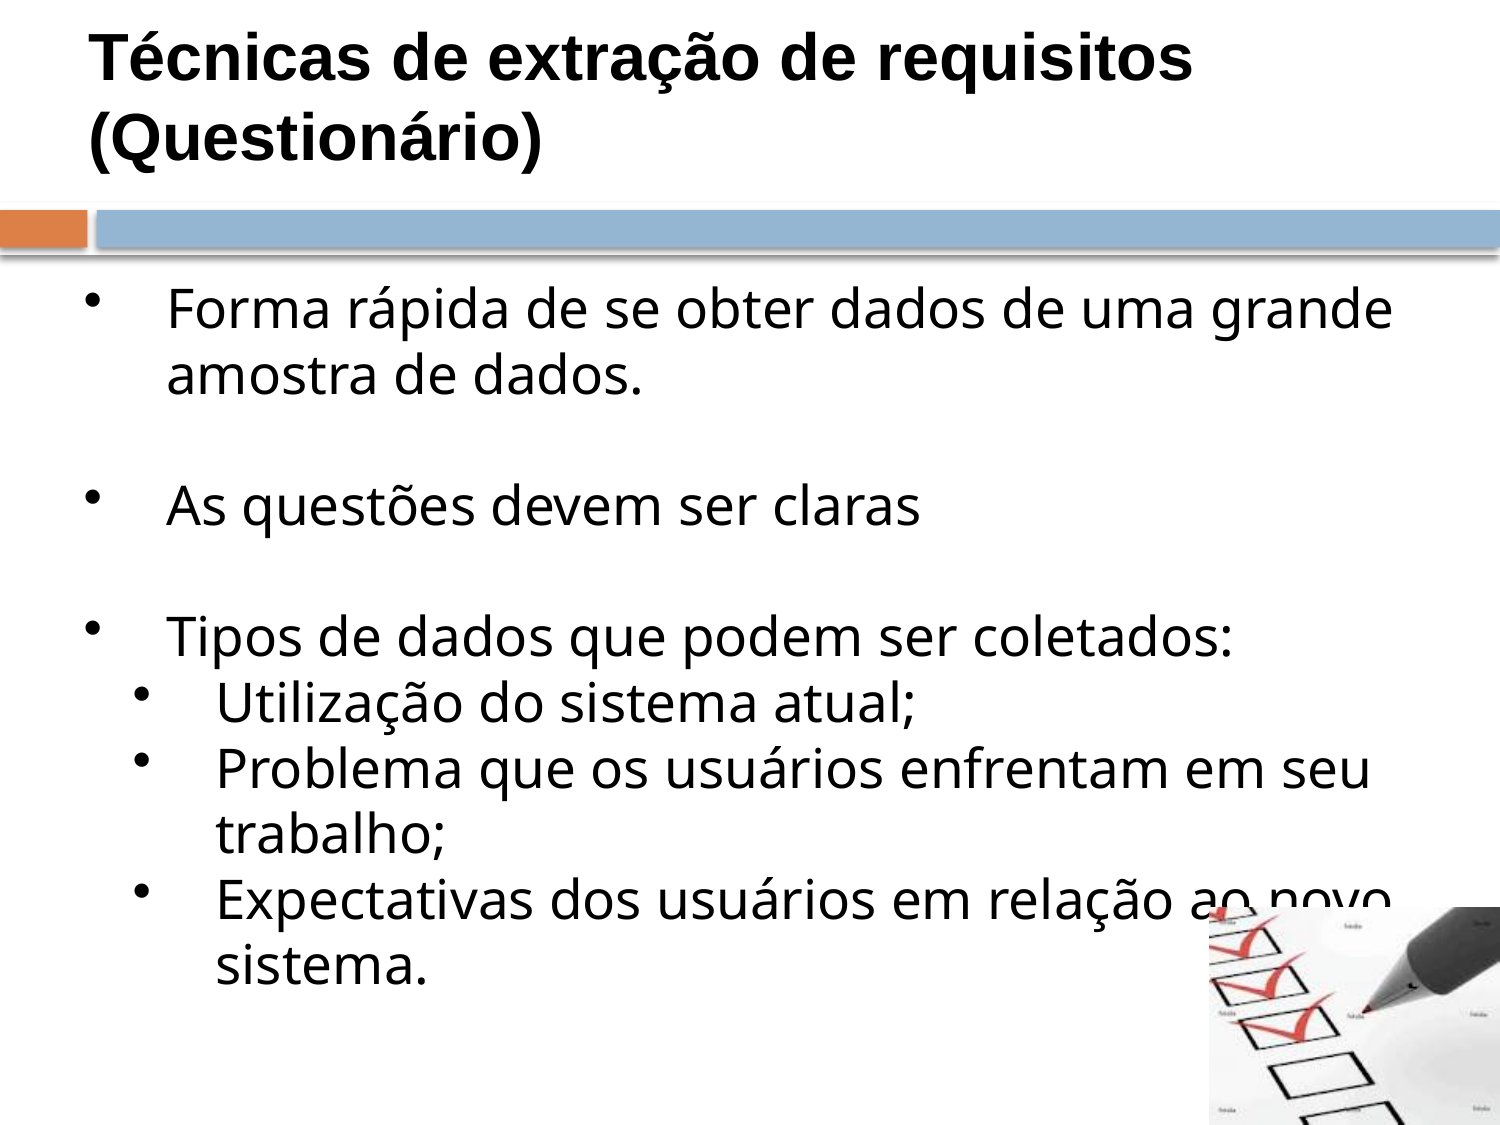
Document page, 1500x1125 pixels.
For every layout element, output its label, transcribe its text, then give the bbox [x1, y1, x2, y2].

list Forma rápida de se obter dados de uma grande amostra de dados. As questões devem ser claras Tipos de dados que podem ser coletados: Utilização do sistema atual; Problema que os usuários enfrentam em seu trabalho; Expectativas dos usuários em relação ao novo sistema. [69, 267, 1438, 1004]
text_box Técnicas de extração de requisitos (Questionário) [73, 54, 1349, 182]
picture [1209, 907, 1500, 1125]
